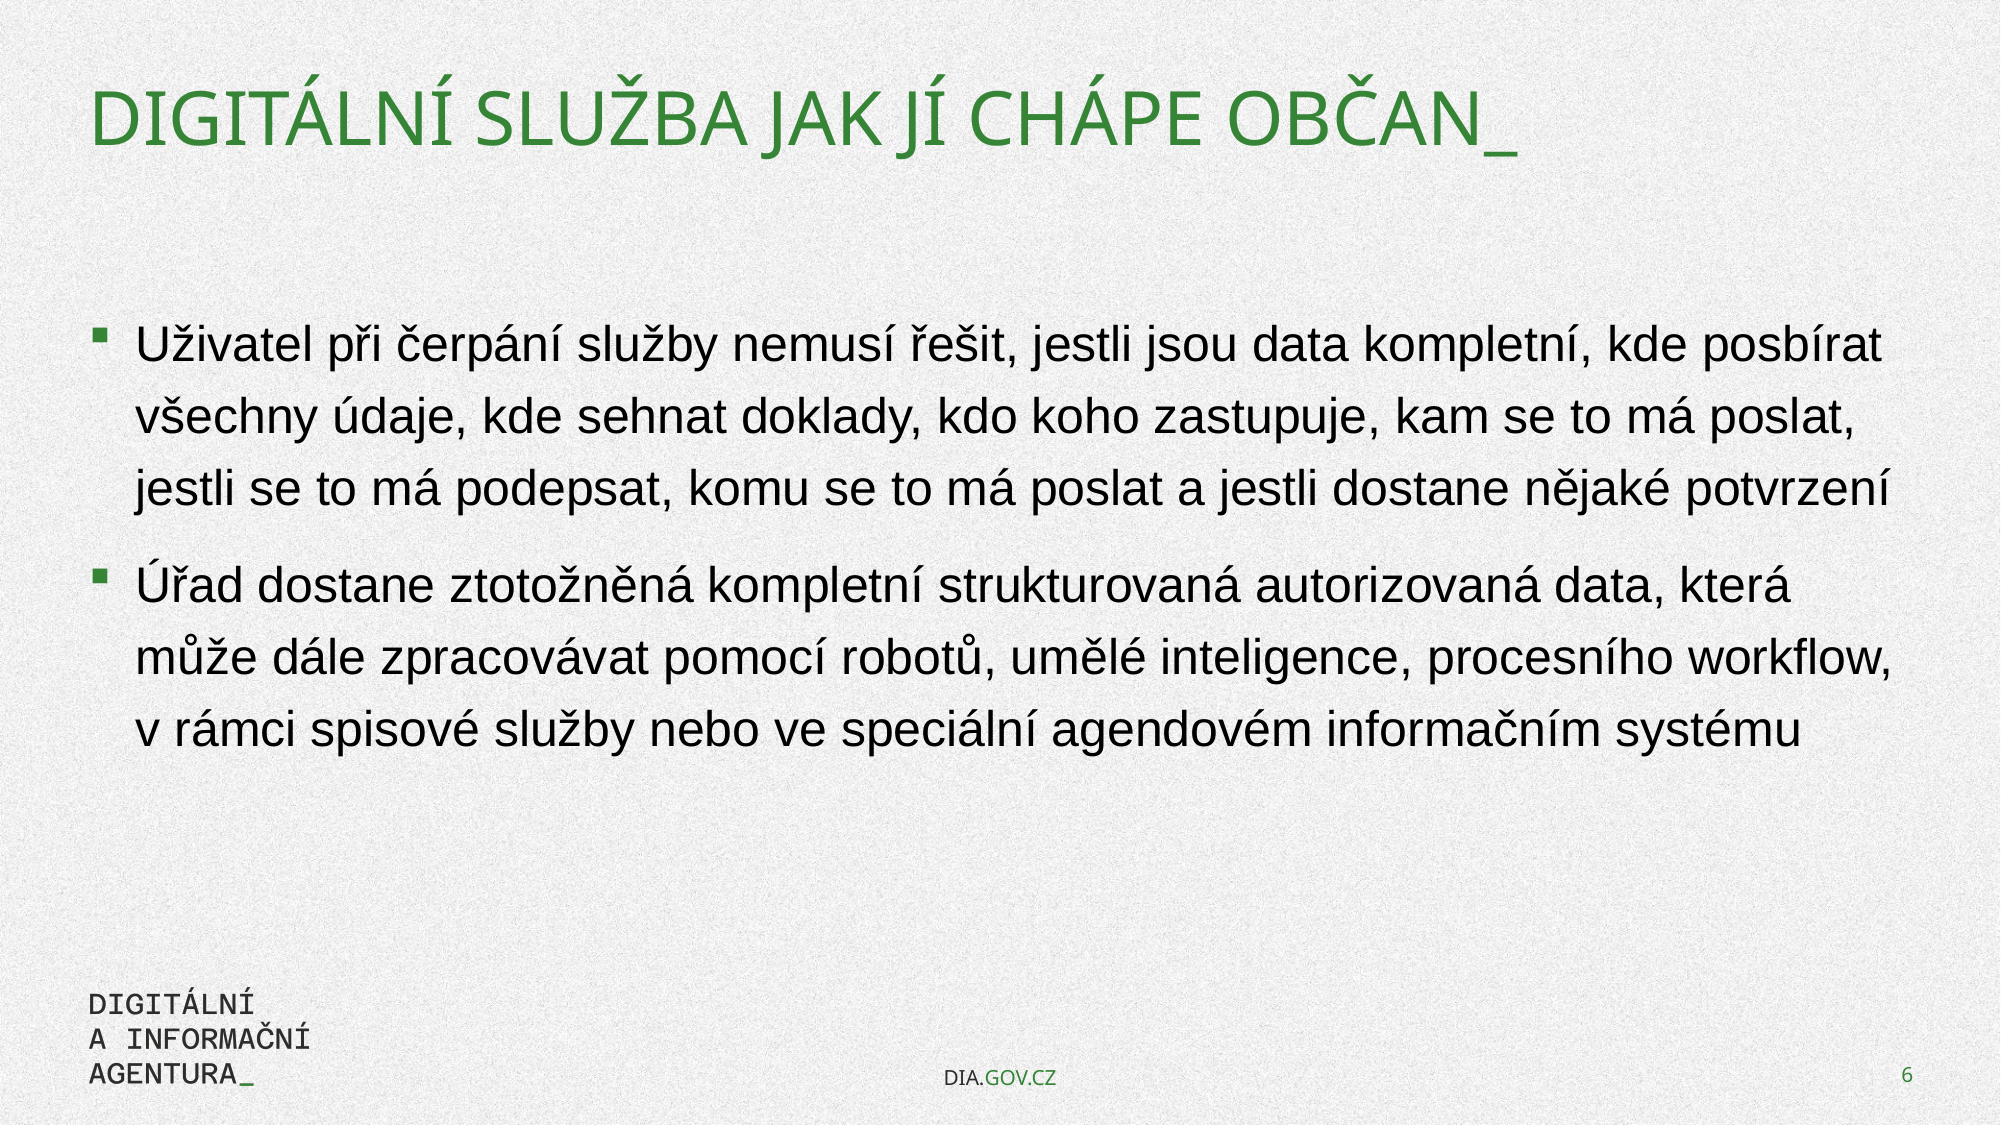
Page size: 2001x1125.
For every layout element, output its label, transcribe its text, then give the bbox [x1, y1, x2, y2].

picture [0, 0, 2001, 1125]
footer DIA.GOV.CZ [558, 1037, 1442, 1098]
title Digitální služba Jak jí chápe občan_ [88, 70, 1912, 284]
list Uživatel při čerpání služby nemusí řešit, jestli jsou data kompletní, kde posbírat všechny údaje, kde sehnat doklady, kdo koho zastupuje, kam se to má poslat, jestli se to má podepsat, komu se to má poslat a jestli dostane nějaké potvrzení Úřad dostane ztotožněná kompletní strukturovaná autorizovaná data, která může dále zpracovávat pomocí robotů, umělé inteligence, procesního workflow, v rámci spisové služby nebo ve speciální agendovém informačním systému [88, 299, 1912, 980]
slide_number 6 [1612, 1037, 1928, 1098]
